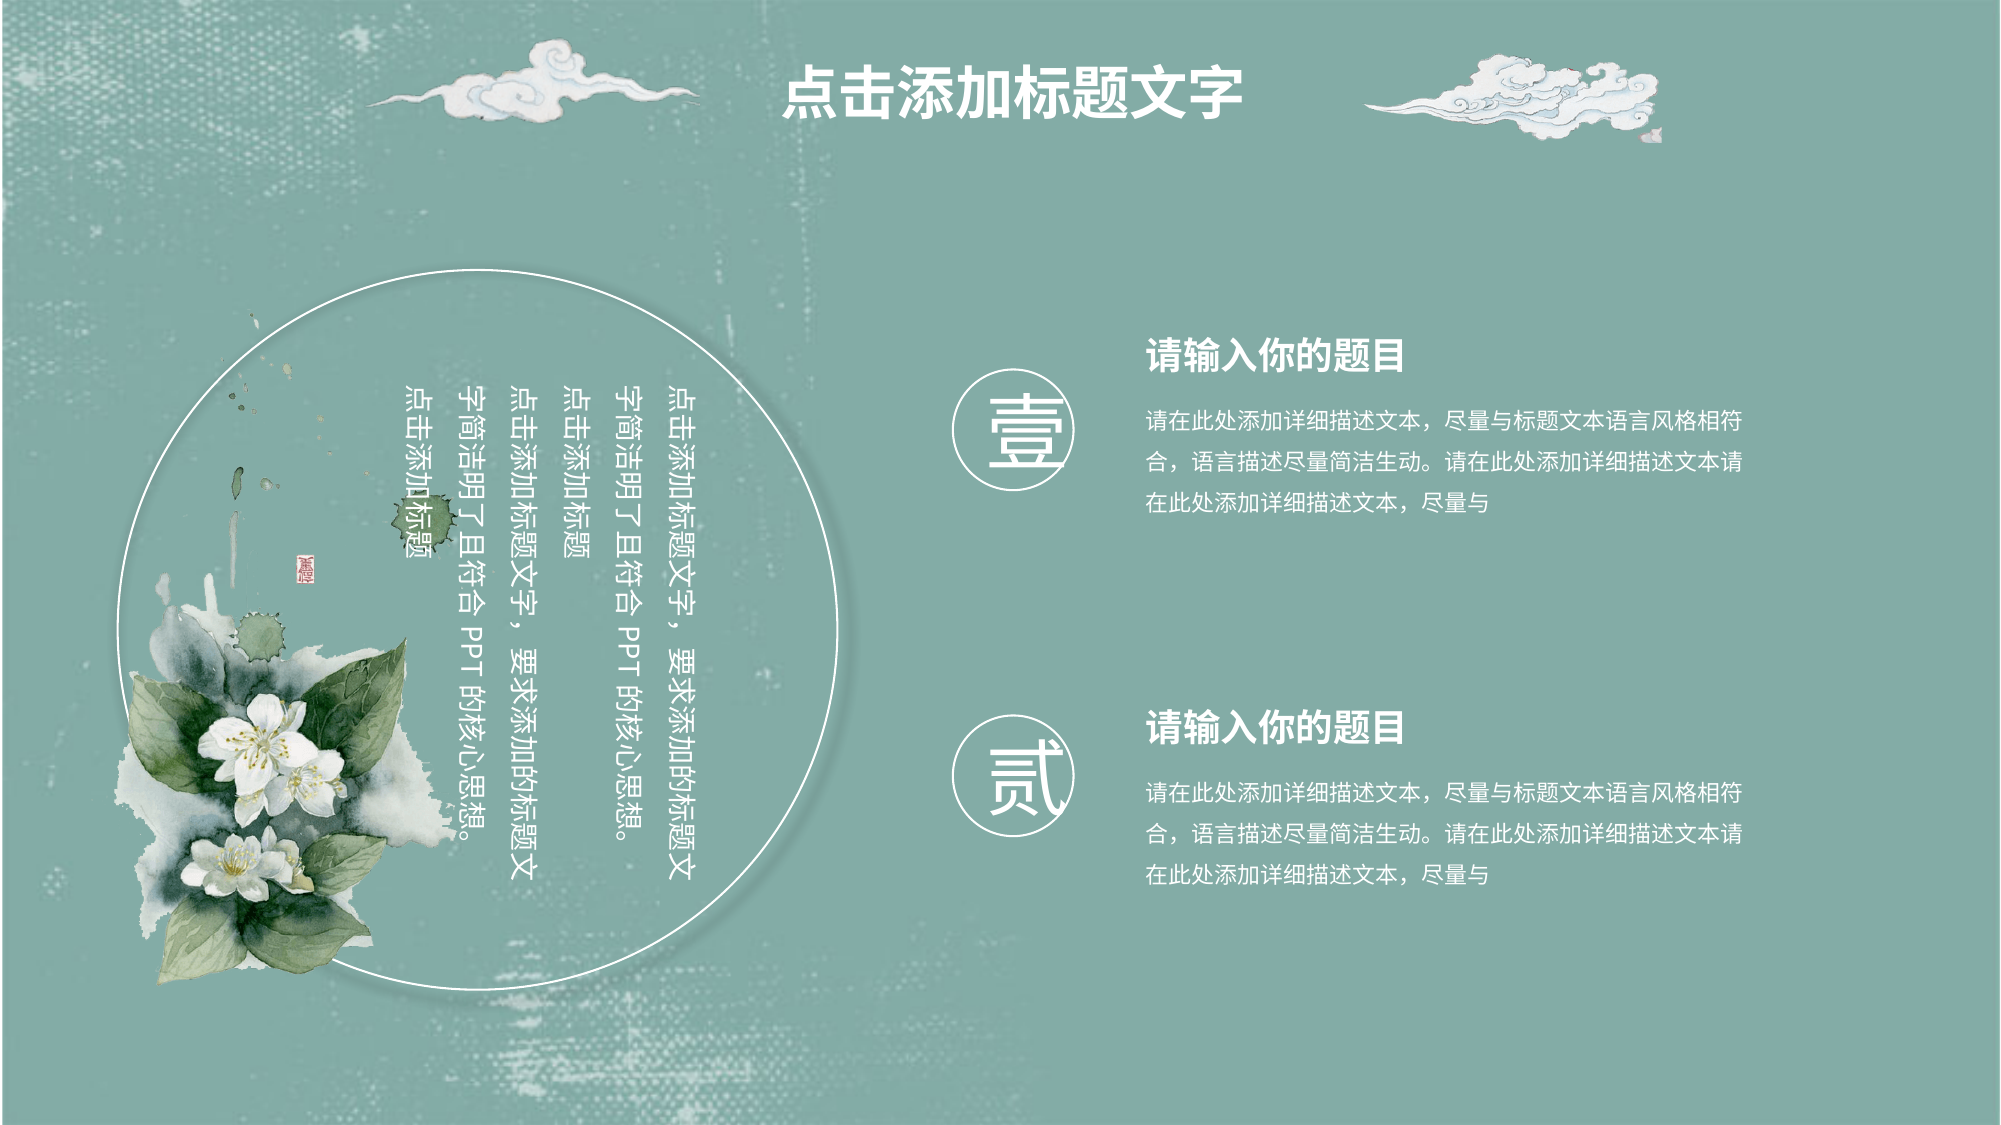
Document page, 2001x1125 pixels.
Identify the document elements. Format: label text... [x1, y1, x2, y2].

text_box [1131, 696, 1781, 893]
text_box 壹 [951, 368, 1075, 492]
text_box 贰 [951, 714, 1075, 838]
text_box [312, 268, 839, 893]
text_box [1131, 325, 1781, 521]
text_box 点击添加标题文字，要求添加的标题文字简洁明了且符合PPT的核心思想。点击添加标题 点击添加标题文字，要求添加的标题文字简洁明了且符合PPT的核心思想。点击添加标题 [551, 369, 725, 897]
text_box 点击添加标题文字 [700, 49, 1326, 134]
picture [2, 0, 2001, 1125]
text_box [551, 897, 721, 984]
